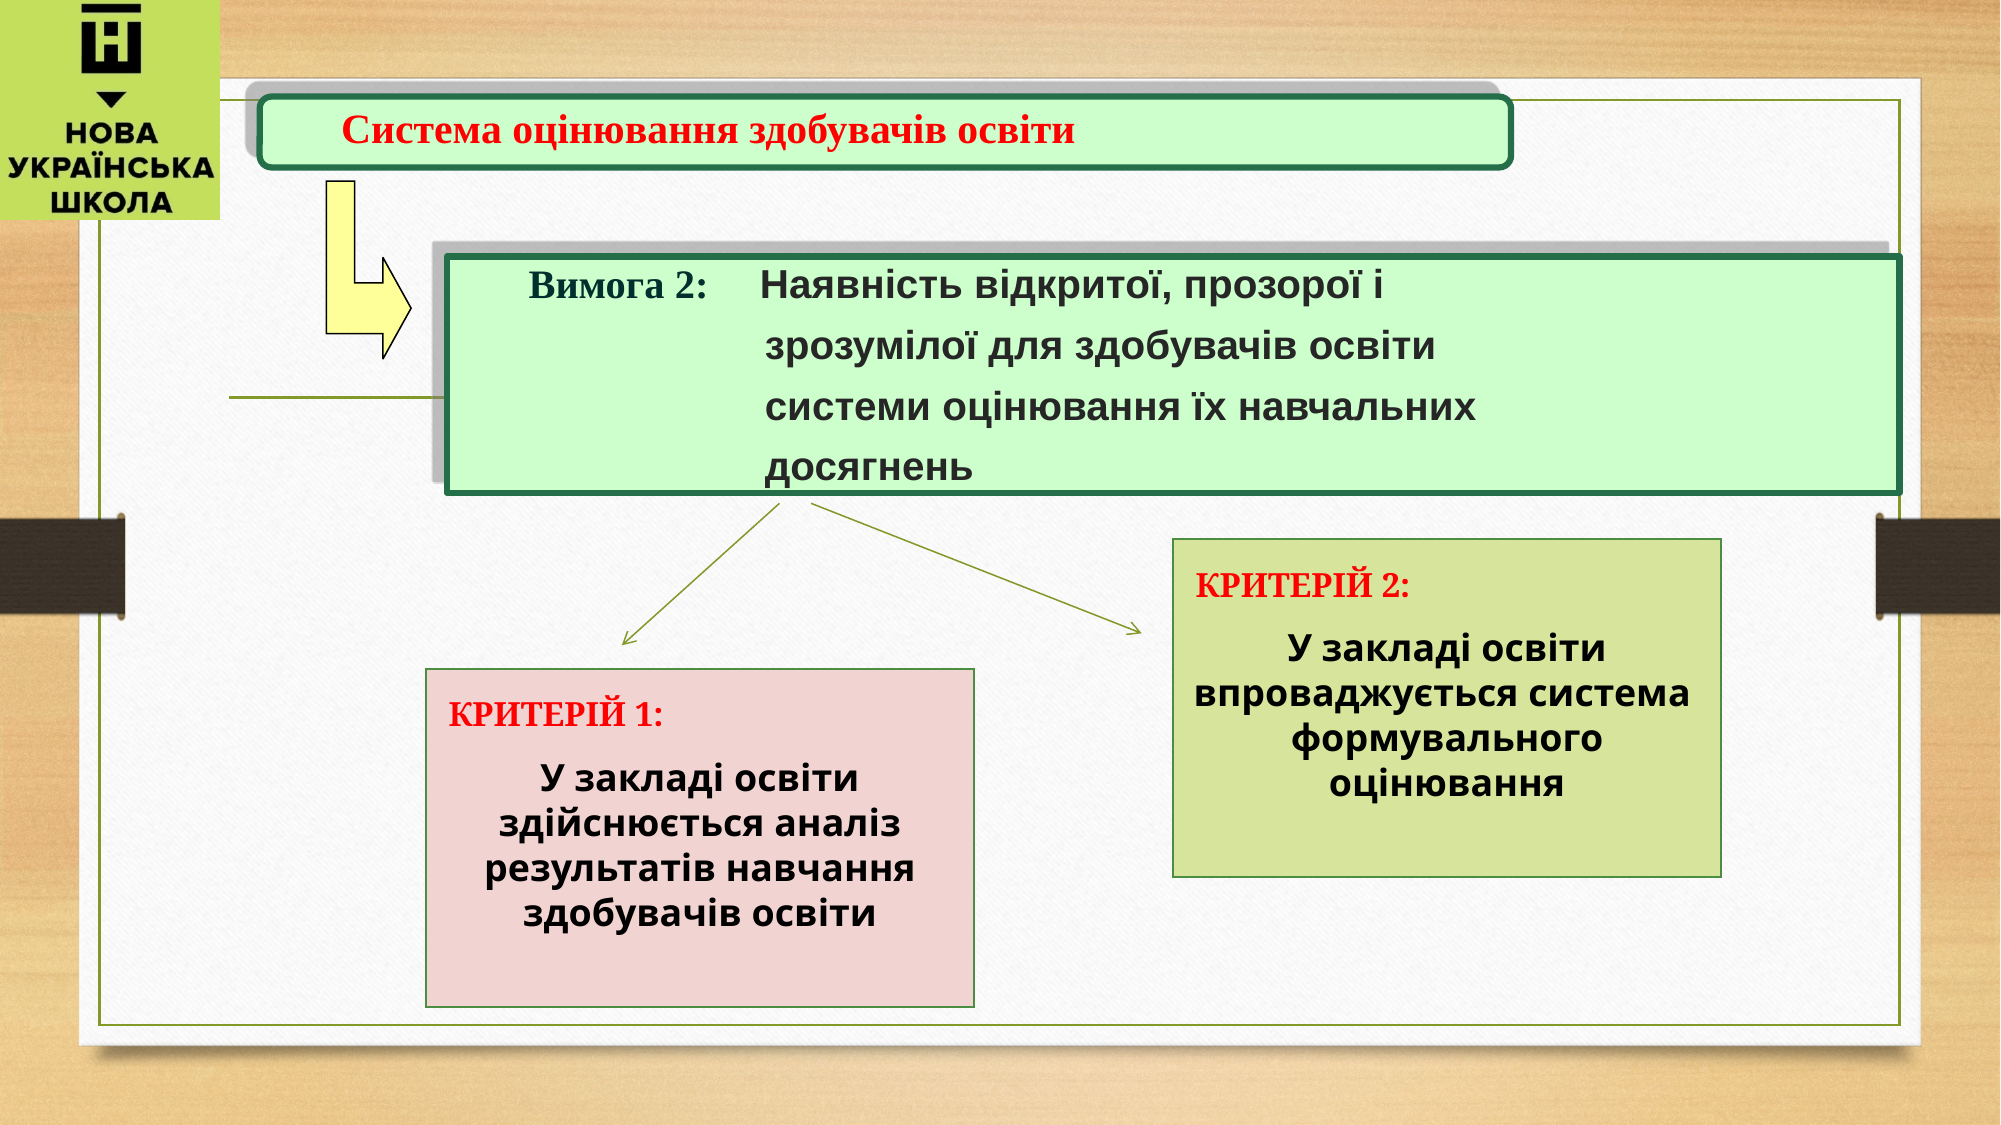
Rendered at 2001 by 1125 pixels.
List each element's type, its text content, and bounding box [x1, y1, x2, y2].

list Вимога 2: Наявність відкритої, прозорої і зрозумілої для здобувачів освіти системи оцінювання їх навчальних досягнень [446, 256, 1900, 493]
text_box [326, 181, 412, 360]
text_box КРИТЕРІЙ 2: У закладі освіти впроваджується система формувального оцінювання [1173, 538, 1722, 877]
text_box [621, 503, 780, 646]
text_box Система оцінювання здобувачів освіти [259, 96, 1512, 168]
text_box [810, 503, 1142, 634]
text_box КРИТЕРІЙ 1: У закладі освіти здійснюється аналіз результатів навчання здобувачів освіти [425, 668, 974, 1007]
picture [0, 0, 2001, 1125]
